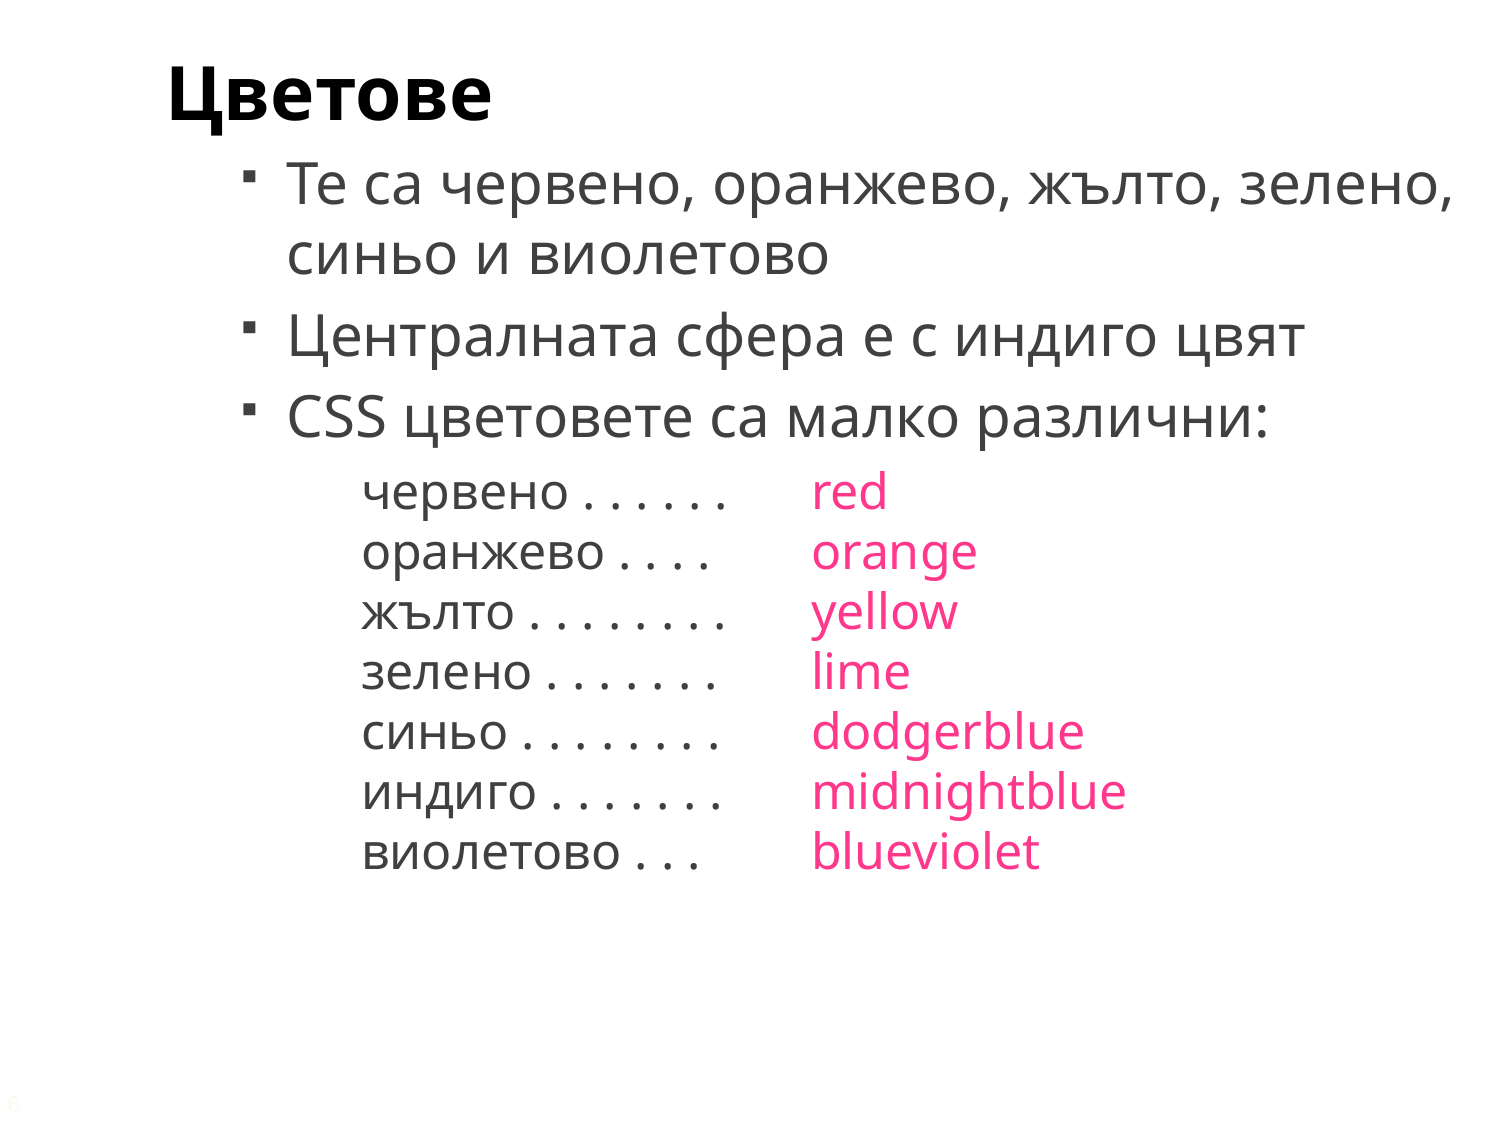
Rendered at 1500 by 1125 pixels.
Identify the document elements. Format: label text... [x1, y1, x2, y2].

list Цветове Те са червено, оранжево, жълто, зелено, синьо и виолетово Централната сфера е с индиго цвят CSS цветовете са малко различни: червено . . . . . . red оранжево . . . . orange жълто . . . . . . . . yellow зелено . . . . . . . lime синьо . . . . . . . . dodgerblue индиго . . . . . . . midnightblue виолетово . . . blueviolet [150, 37, 1488, 1113]
